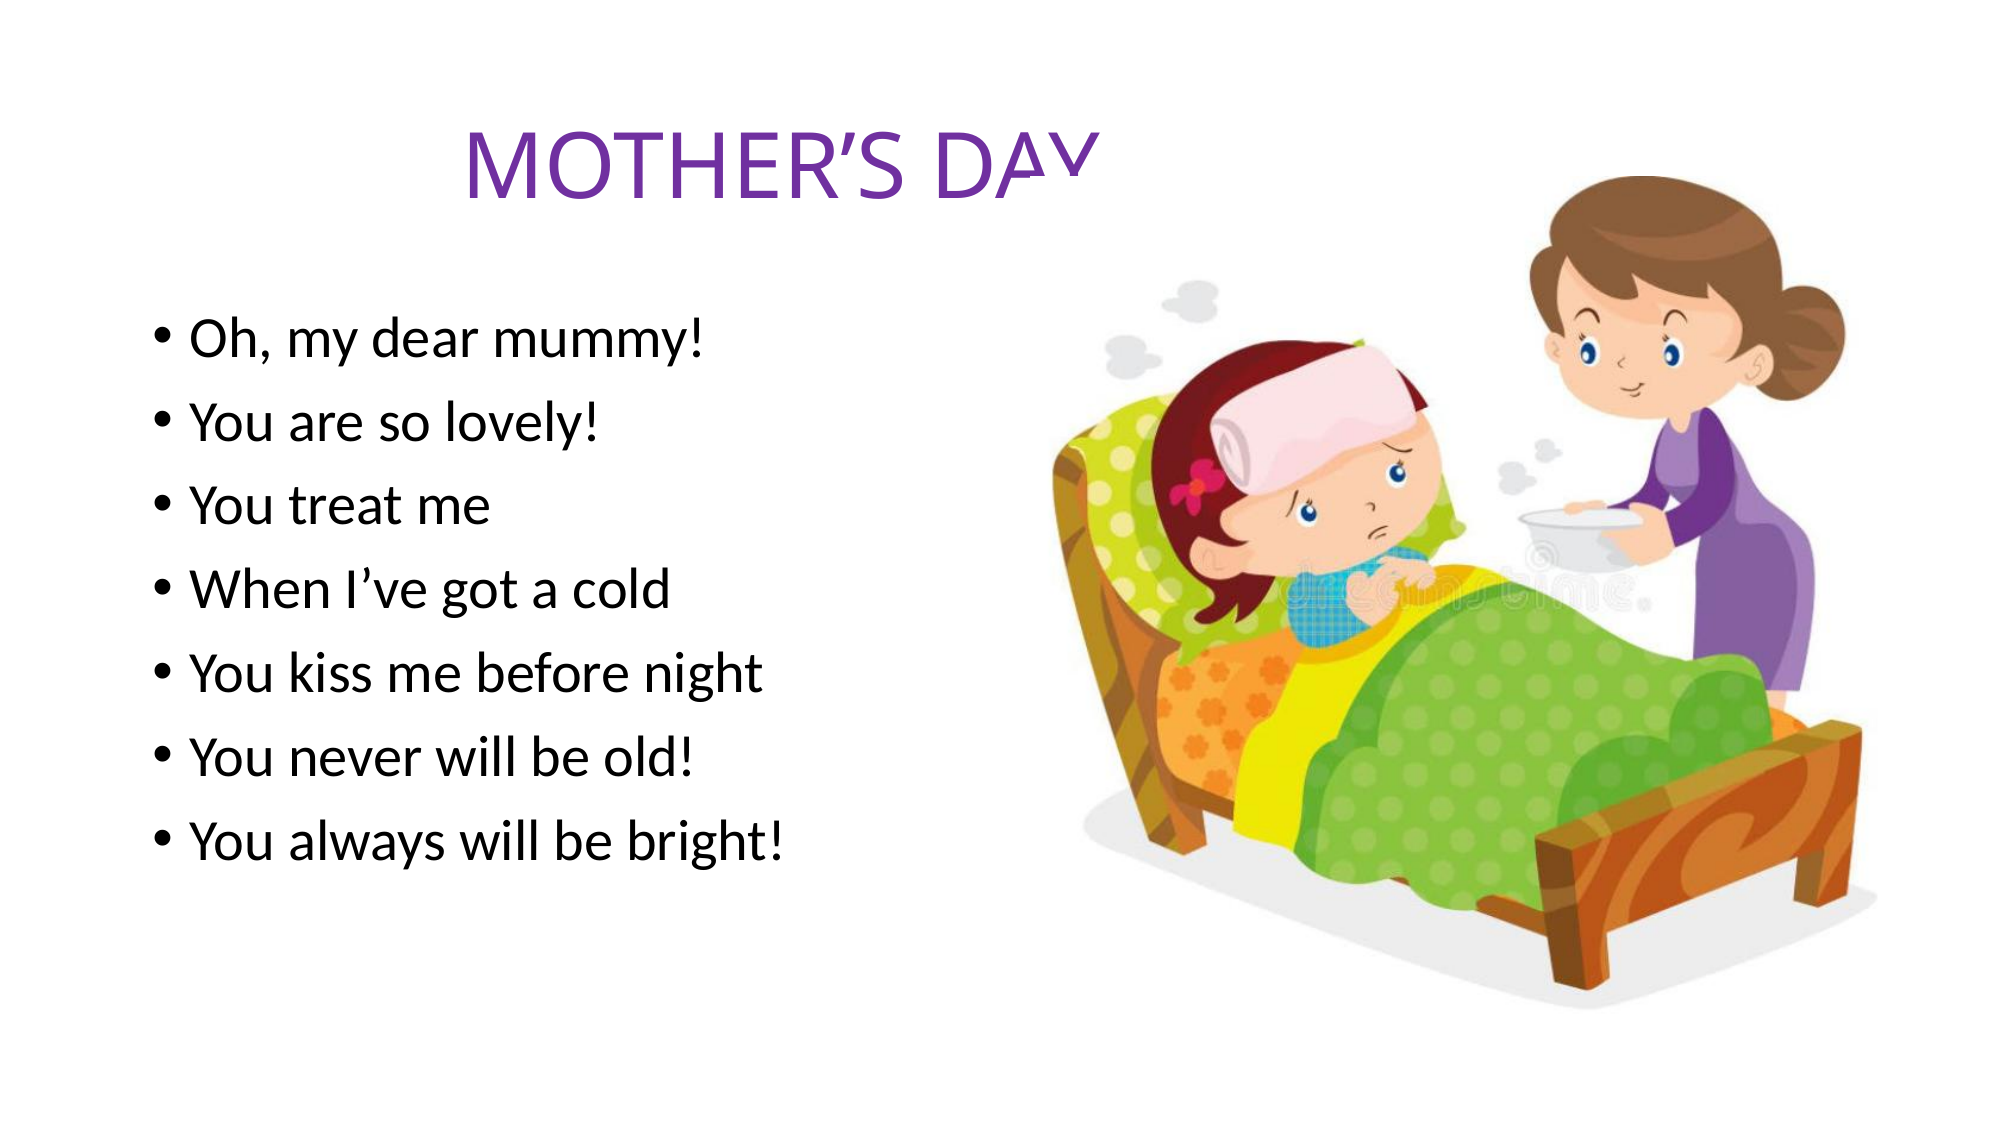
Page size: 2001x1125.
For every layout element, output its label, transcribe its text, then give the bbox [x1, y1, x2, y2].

picture [1030, 176, 1893, 1066]
list Oh, my dear mummy! You are so lovely! You treat me When I’ve got a cold You kiss me before night You never will be old! You always will be bright! [137, 299, 1030, 1014]
title MOTHER’S DAY [137, 59, 1863, 278]
